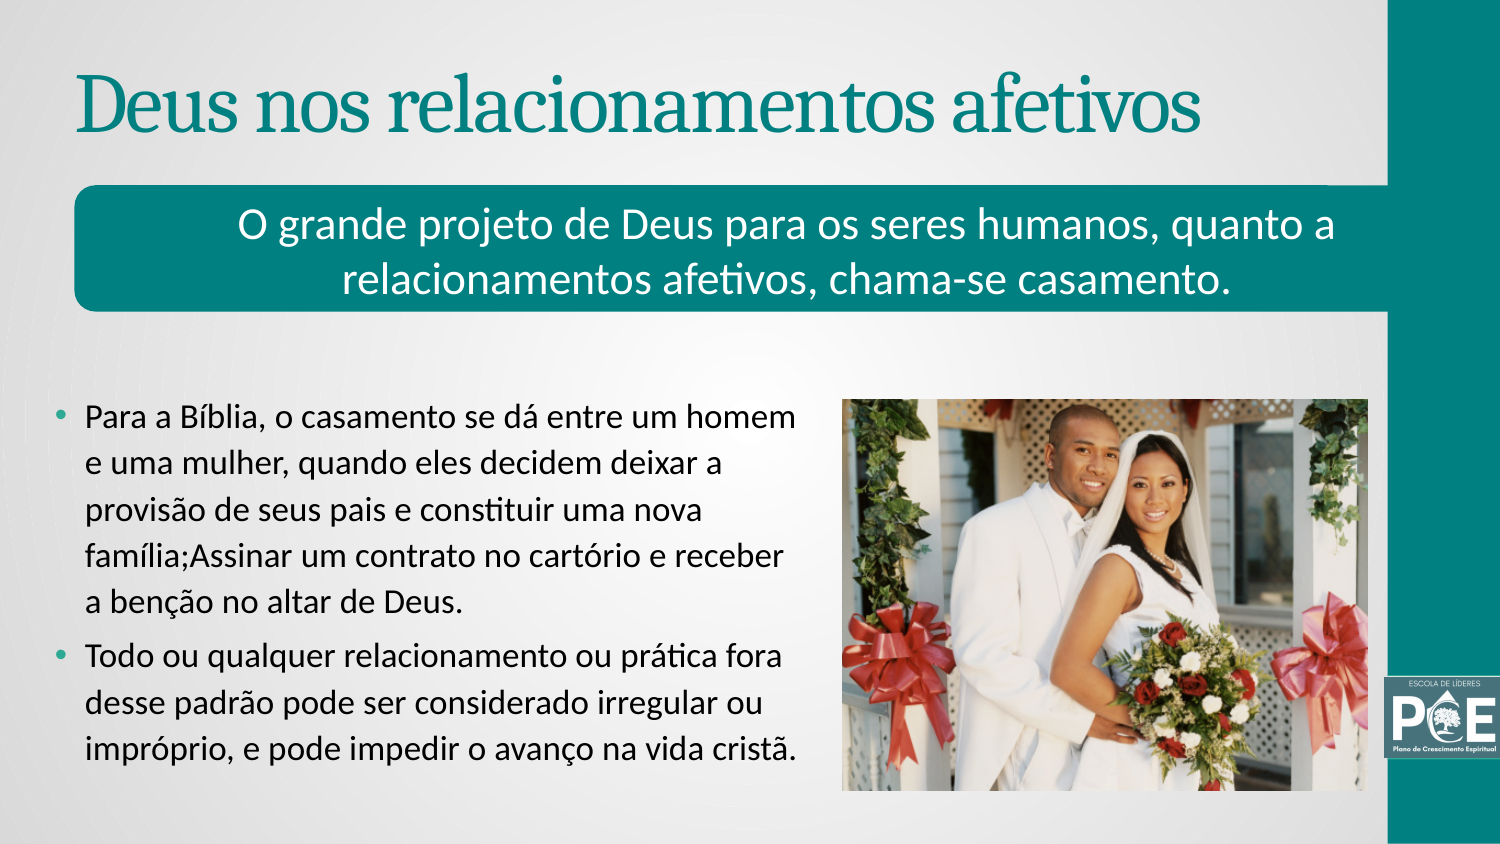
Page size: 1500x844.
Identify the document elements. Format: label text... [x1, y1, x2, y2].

list Para a Bíblia, o casamento se dá entre um homem e uma mulher, quando eles decidem deixar a provisão de seus pais e constituir uma nova família;Assinar um contrato no cartório e receber a benção no altar de Deus. Todo ou qualquer relacionamento ou prática fora desse padrão pode ser considerado irregular ou impróprio, e pode impedir o avanço na vida cristã. [31, 360, 810, 797]
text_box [74, 184, 1500, 312]
title Deus nos relacionamentos afetivos [66, 27, 1318, 170]
picture [1384, 676, 1500, 758]
picture [841, 399, 1368, 791]
